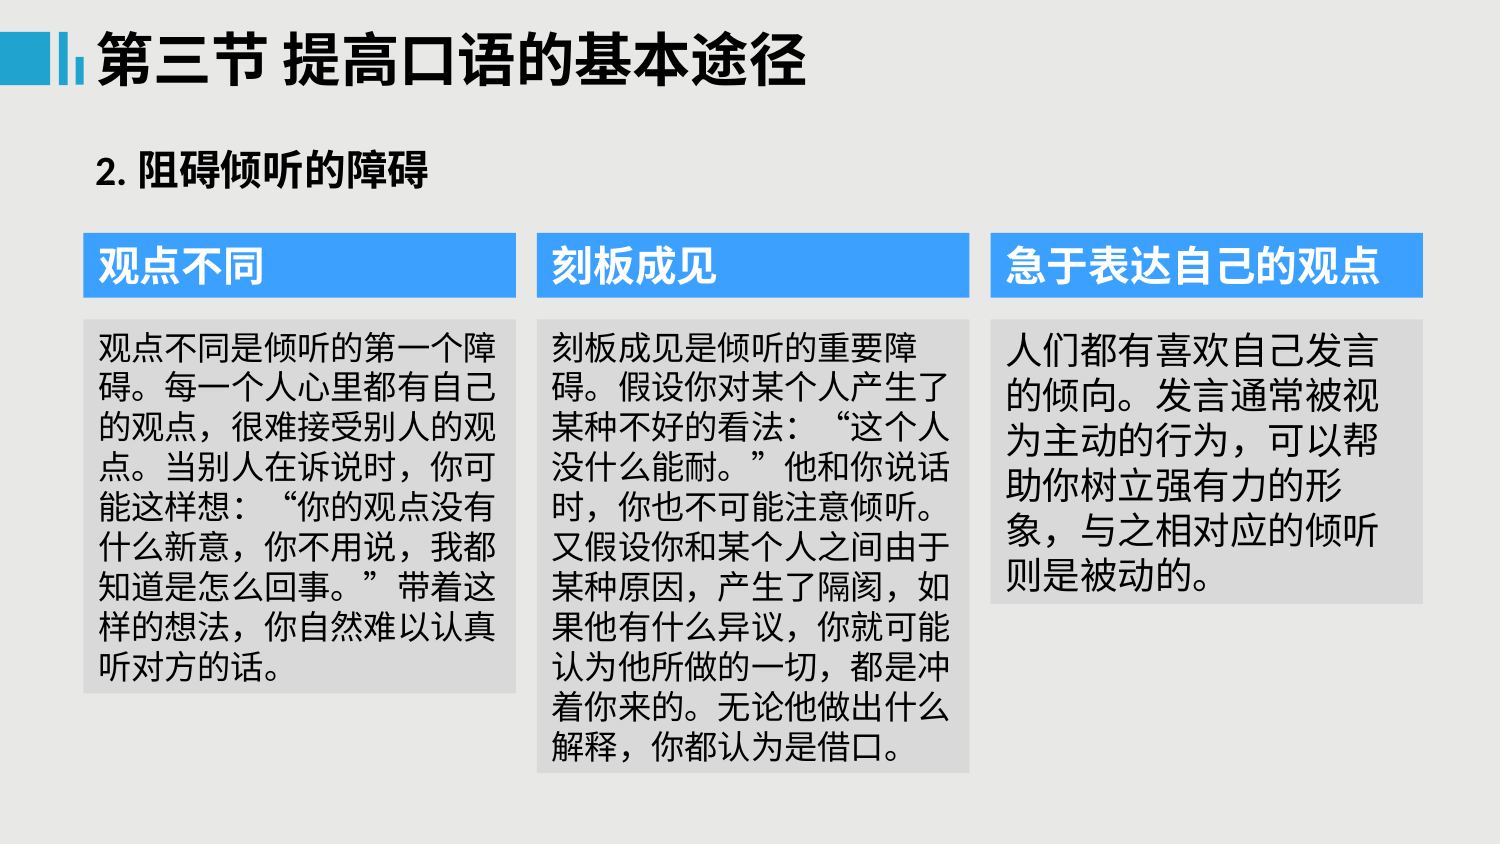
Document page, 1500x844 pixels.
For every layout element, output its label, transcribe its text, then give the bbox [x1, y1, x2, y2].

text_box 观点不同是倾听的第一个障碍。每一个人心里都有自己的观点，很难接受别人的观点。当别人在诉说时，你可能这样想：“你的观点没有什么新意，你不用说，我都知道是怎么回事。”带着这样的想法，你自然难以认真听对方的话。 [83, 319, 516, 694]
text_box [74, 55, 83, 87]
text_box 观点不同 [83, 232, 516, 298]
text_box 第三节 提高口语的基本途径 [83, 17, 1412, 99]
text_box [57, 30, 70, 87]
text_box 人们都有喜欢自己发言的倾向。发言通常被视为主动的行为，可以帮助你树立强有力的形象，与之相对应的倾听则是被动的。 [990, 319, 1423, 605]
text_box 刻板成见是倾听的重要障碍。假设你对某个人产生了某种不好的看法：“这个人没什么能耐。”他和你说话时，你也不可能注意倾听。又假设你和某个人之间由于某种原因，产生了隔阂，如果他有什么异议，你就可能认为他所做的一切，都是冲着你来的。无论他做出什么解释，你都认为是借口。 [536, 319, 970, 774]
text_box [0, 30, 52, 87]
text_box 刻板成见 [536, 232, 970, 298]
text_box 2.阻碍倾听的障碍 [83, 138, 1304, 200]
text_box 急于表达自己的观点 [990, 232, 1423, 298]
